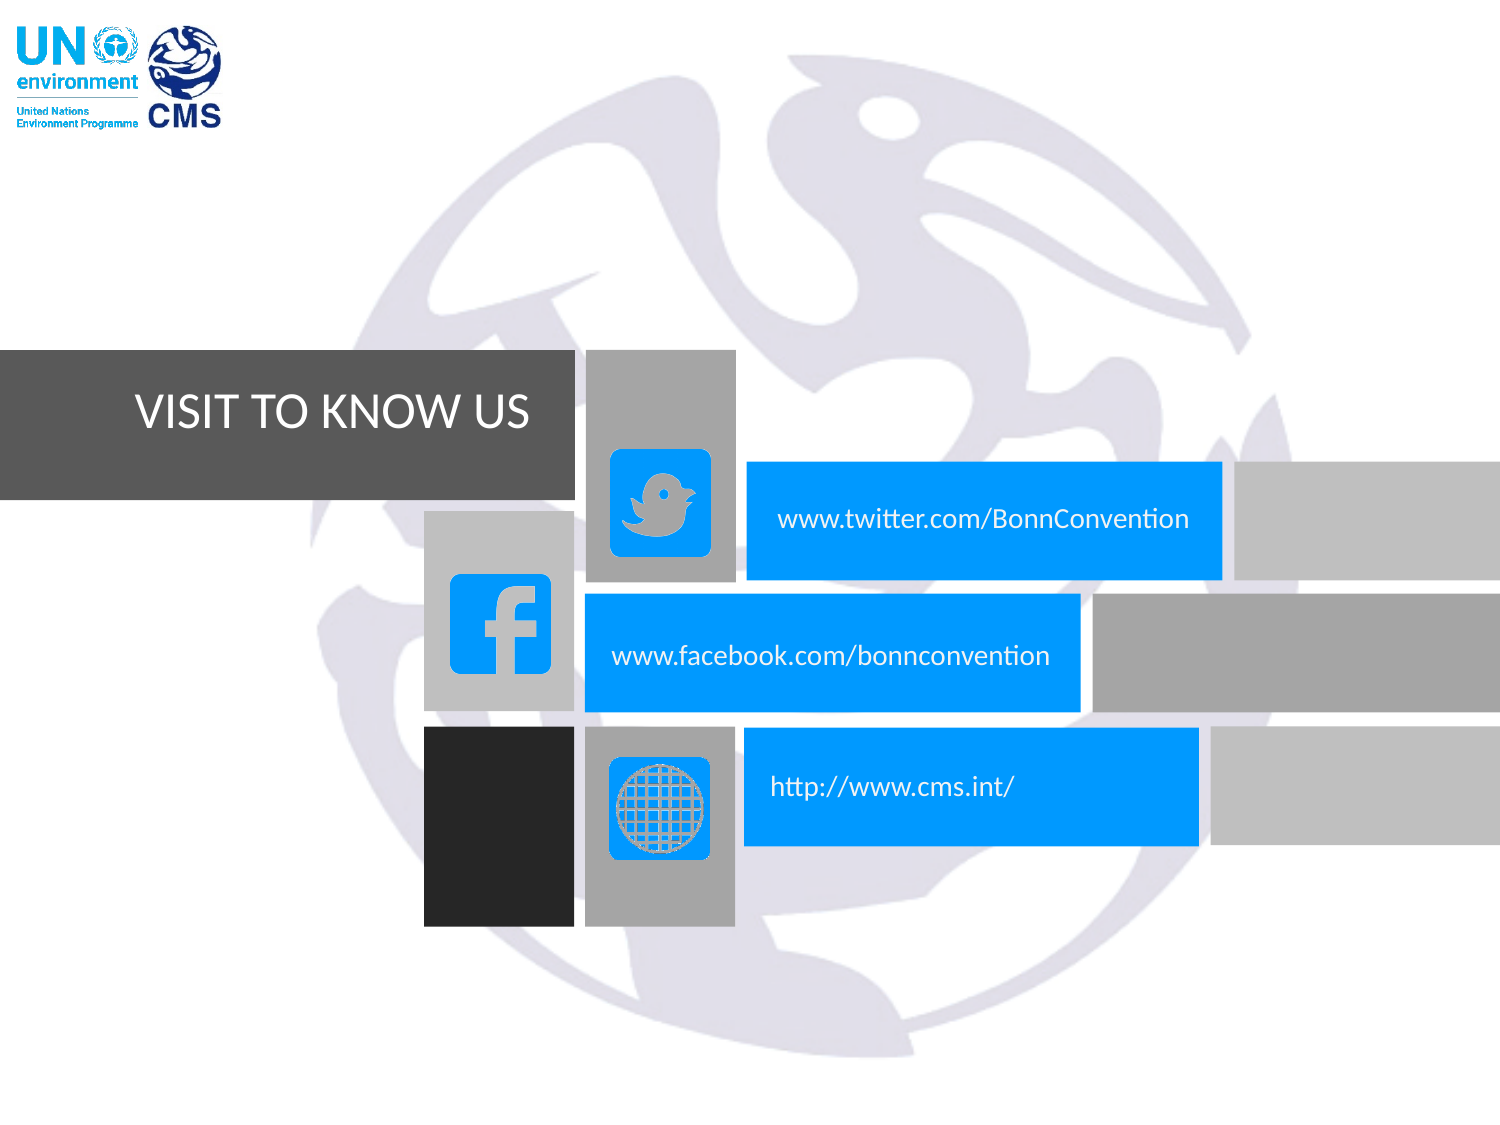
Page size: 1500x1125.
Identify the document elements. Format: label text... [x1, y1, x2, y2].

text_box [0, 350, 297, 501]
text_box [1340, 461, 1500, 581]
text_box VISIT TO KNOW US [82, 369, 297, 447]
picture [0, 4, 223, 149]
text_box [1340, 593, 1500, 713]
picture [302, 49, 1336, 1086]
text_box [1340, 726, 1500, 846]
